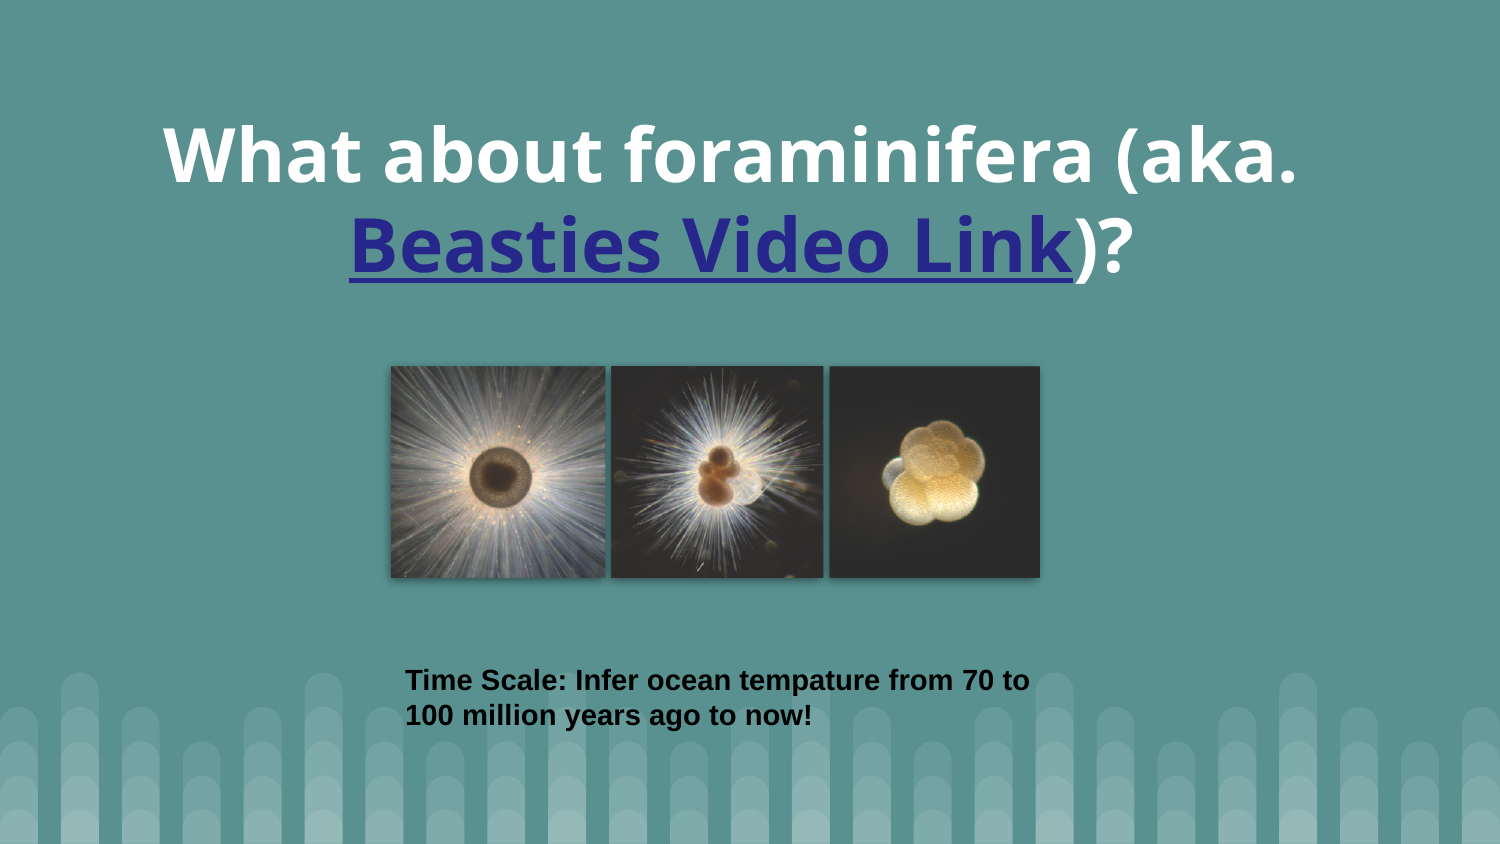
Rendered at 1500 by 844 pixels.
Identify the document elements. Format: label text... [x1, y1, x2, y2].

picture [390, 366, 1041, 578]
title What about foraminifera (aka. Beasties Video Link)? [132, 221, 1352, 456]
text_box Time Scale: Infer ocean tempature from 70 to 100 million years ago to now! [390, 646, 1094, 752]
